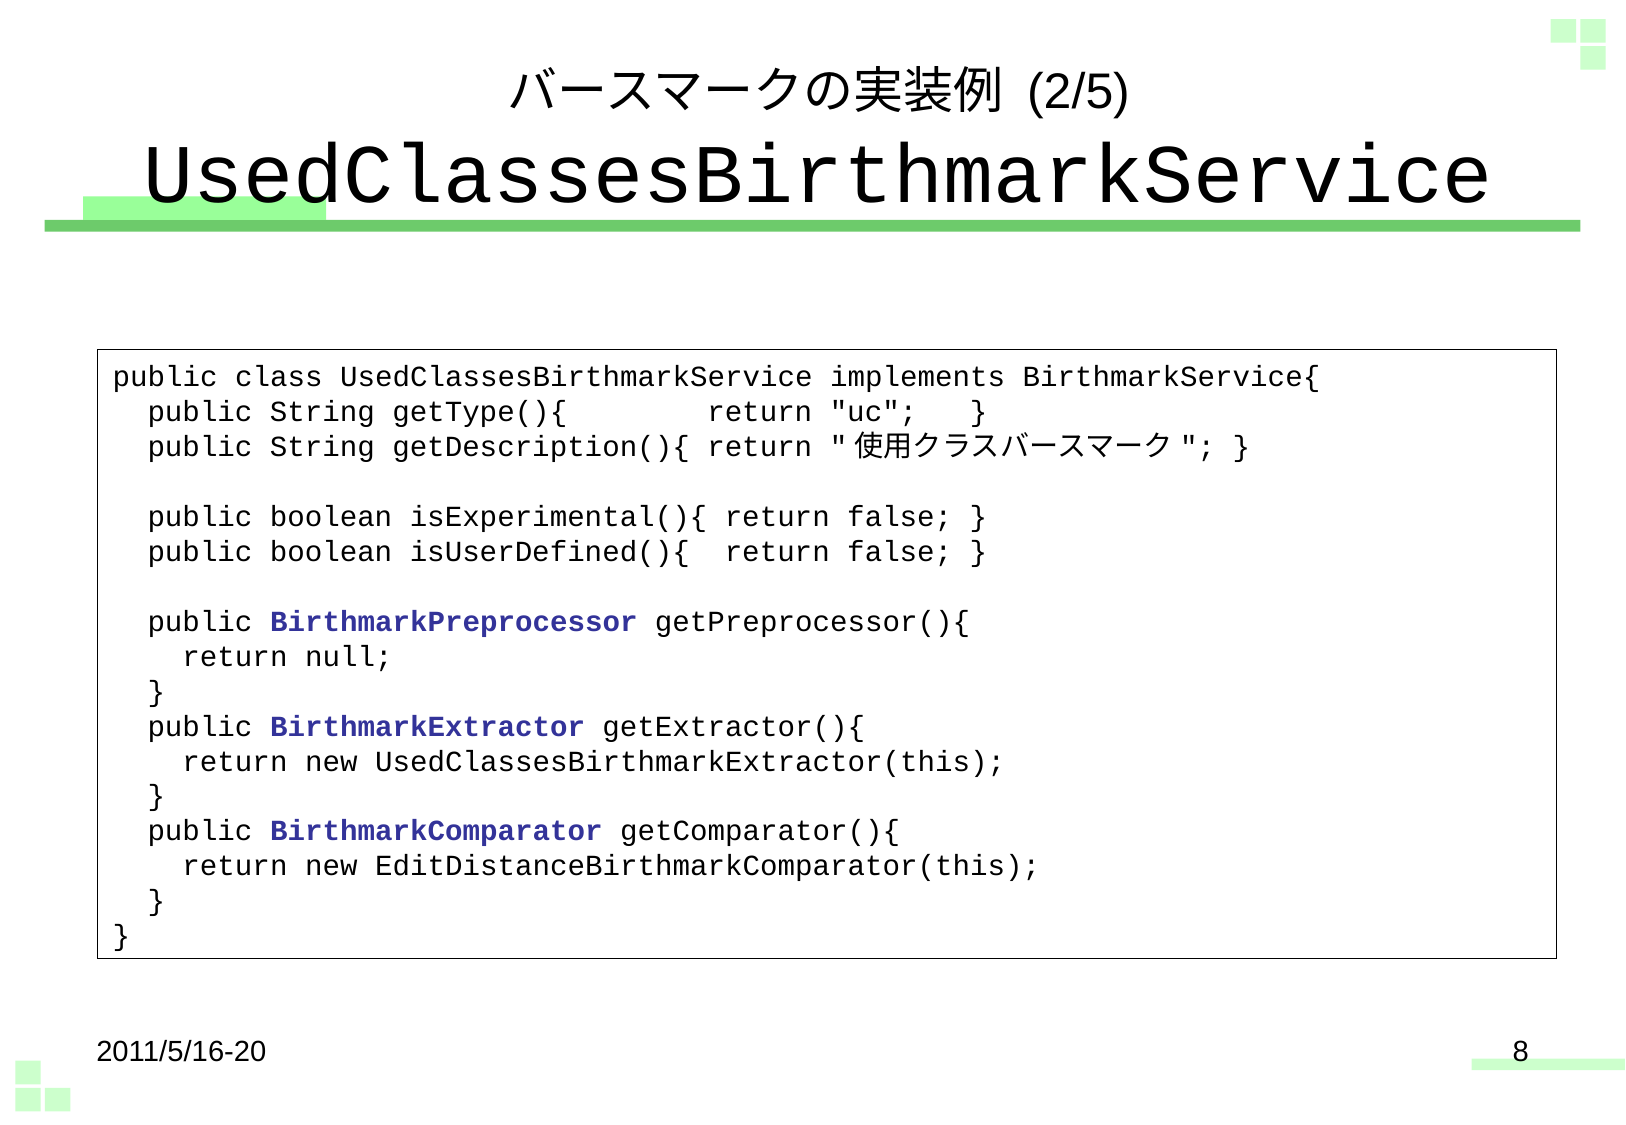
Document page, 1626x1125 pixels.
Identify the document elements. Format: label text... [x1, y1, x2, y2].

slide_number 8 [1164, 1024, 1544, 1103]
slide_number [81, 1024, 461, 1103]
title バースマークの実装例 (2/5) UsedClassesBirthmarkService [57, 45, 1581, 233]
text_box public class UsedClassesBirthmarkService implements BirthmarkService{ public String getType(){ return "uc"; } public String getDescription(){ return "使用クラスバースマーク"; } public boolean isExperimental(){ return false; } public boolean isUserDefined(){ return false; } public BirthmarkPreprocessor getPreprocessor(){ return null; } public BirthmarkExtractor getExtractor(){ return new UsedClassesBirthmarkExtractor(this); } public BirthmarkComparator getComparator(){ return new EditDistanceBirthmarkComparator(this); } } [97, 349, 1557, 959]
